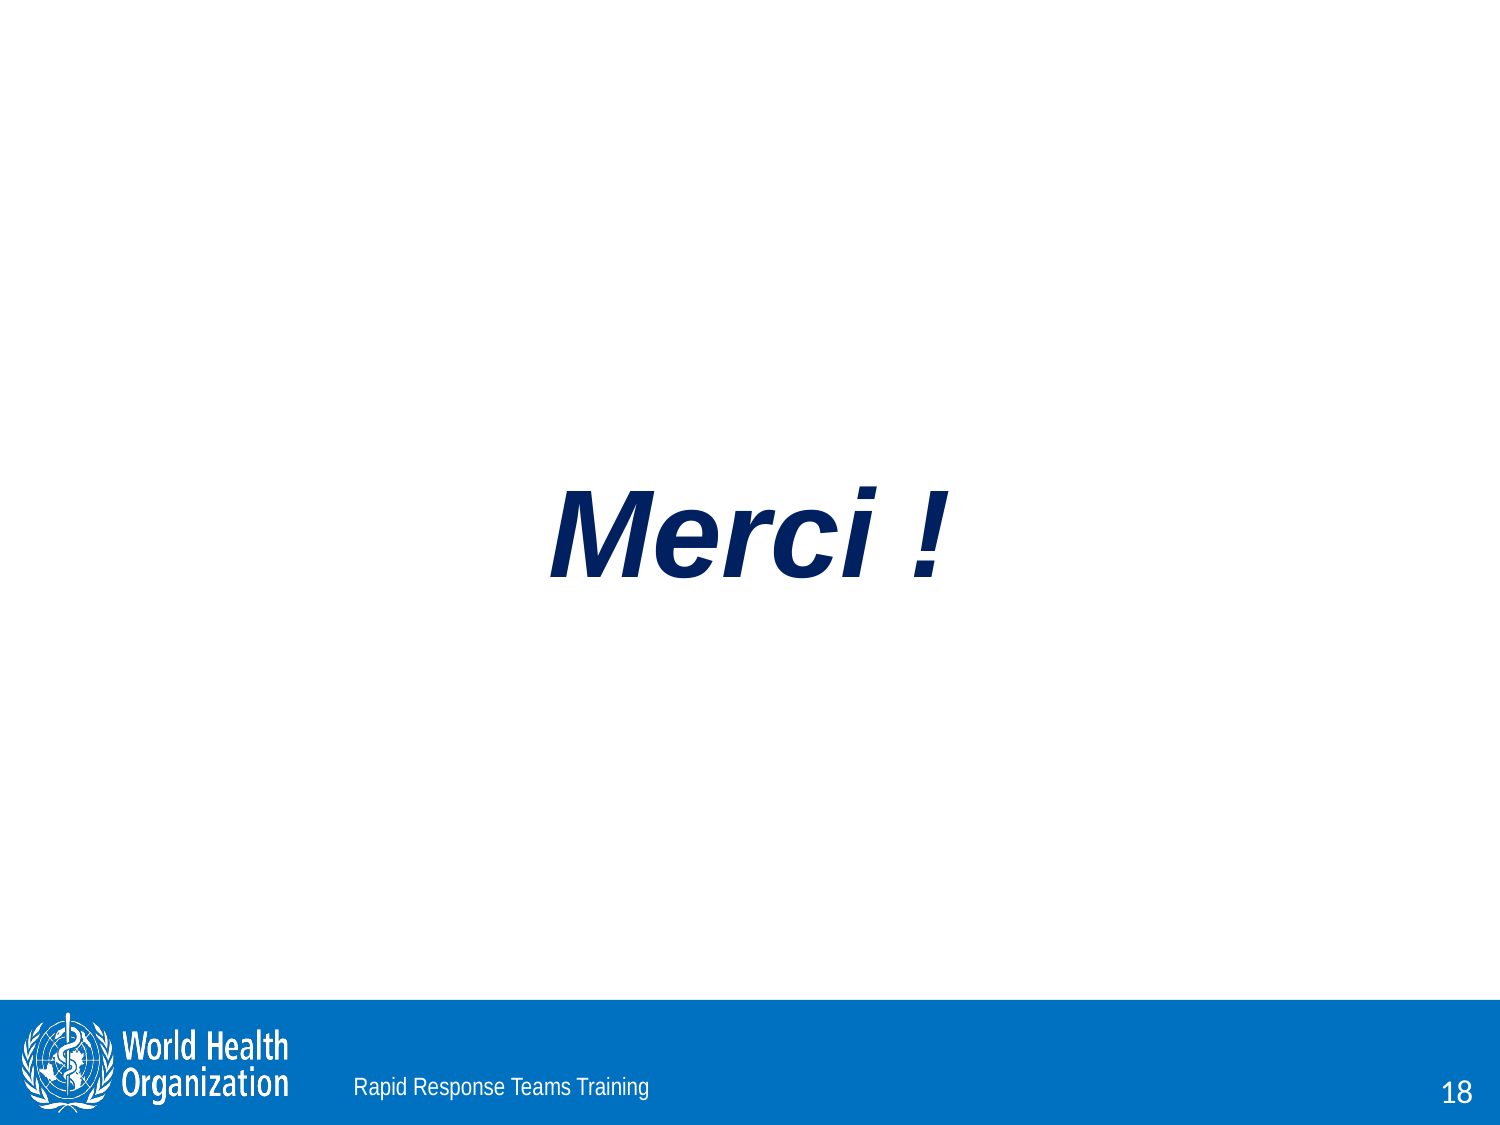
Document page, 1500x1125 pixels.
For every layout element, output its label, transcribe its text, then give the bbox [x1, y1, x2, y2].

subtitle Merci ! [0, 473, 1500, 652]
picture [21, 1012, 288, 1113]
